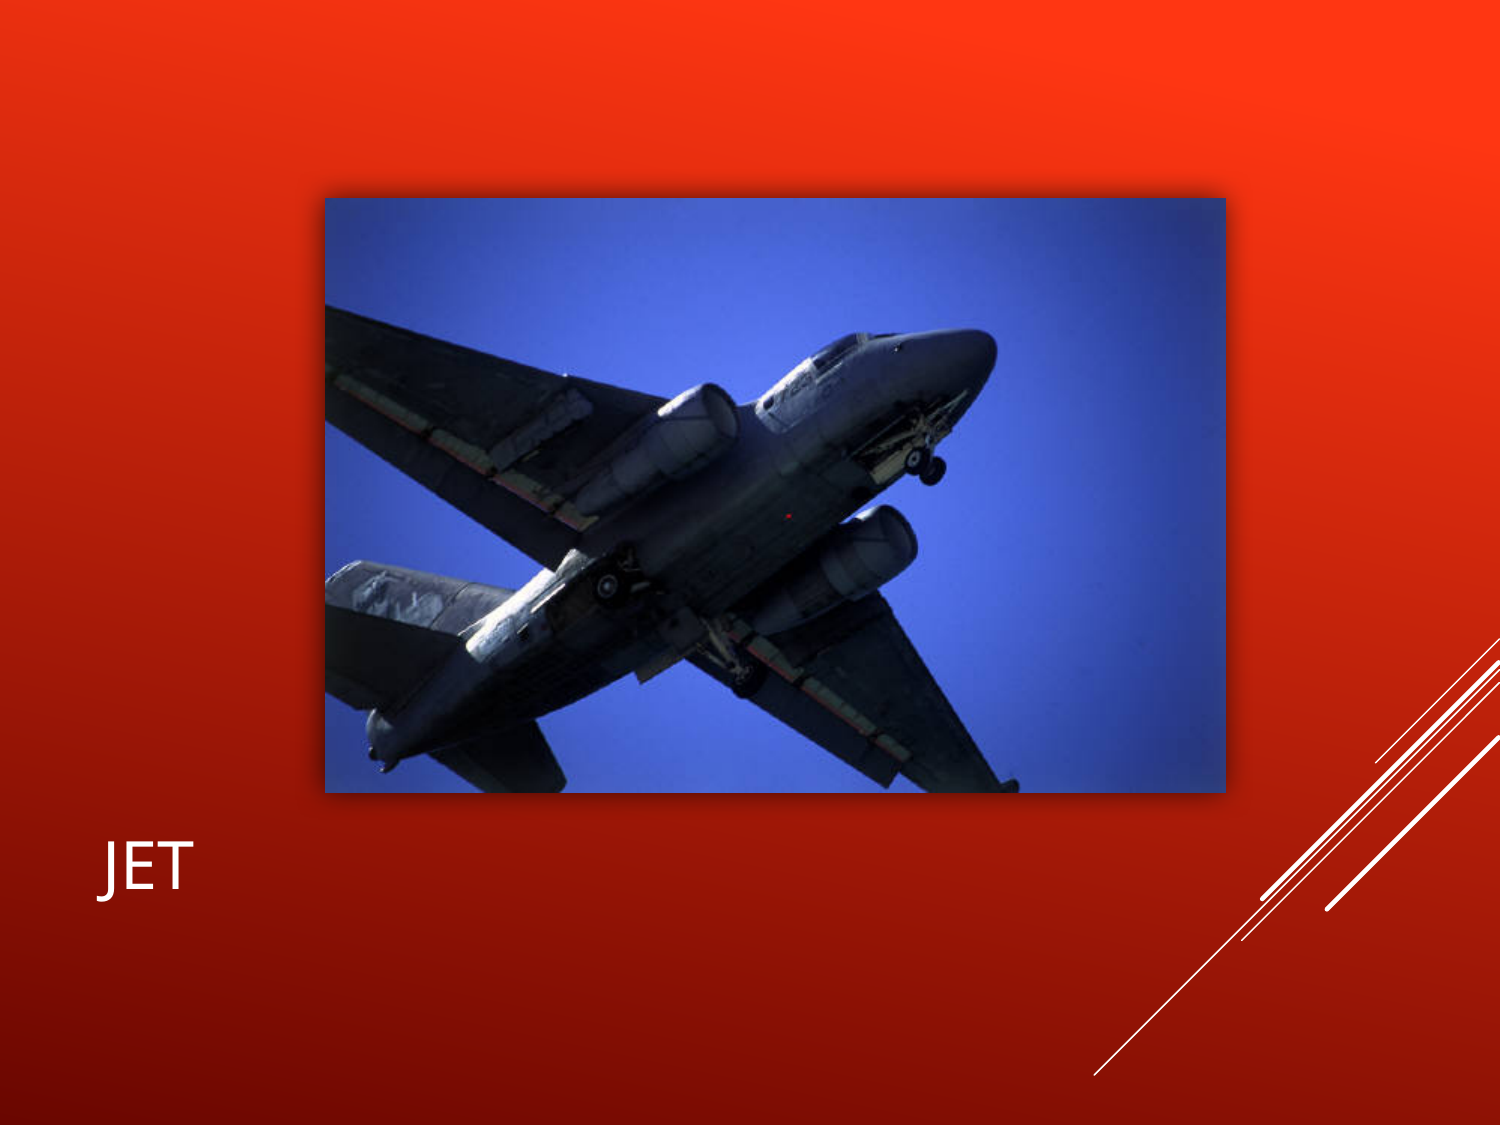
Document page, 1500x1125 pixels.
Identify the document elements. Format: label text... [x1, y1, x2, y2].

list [324, 198, 1226, 793]
title Jet [87, 737, 1163, 988]
